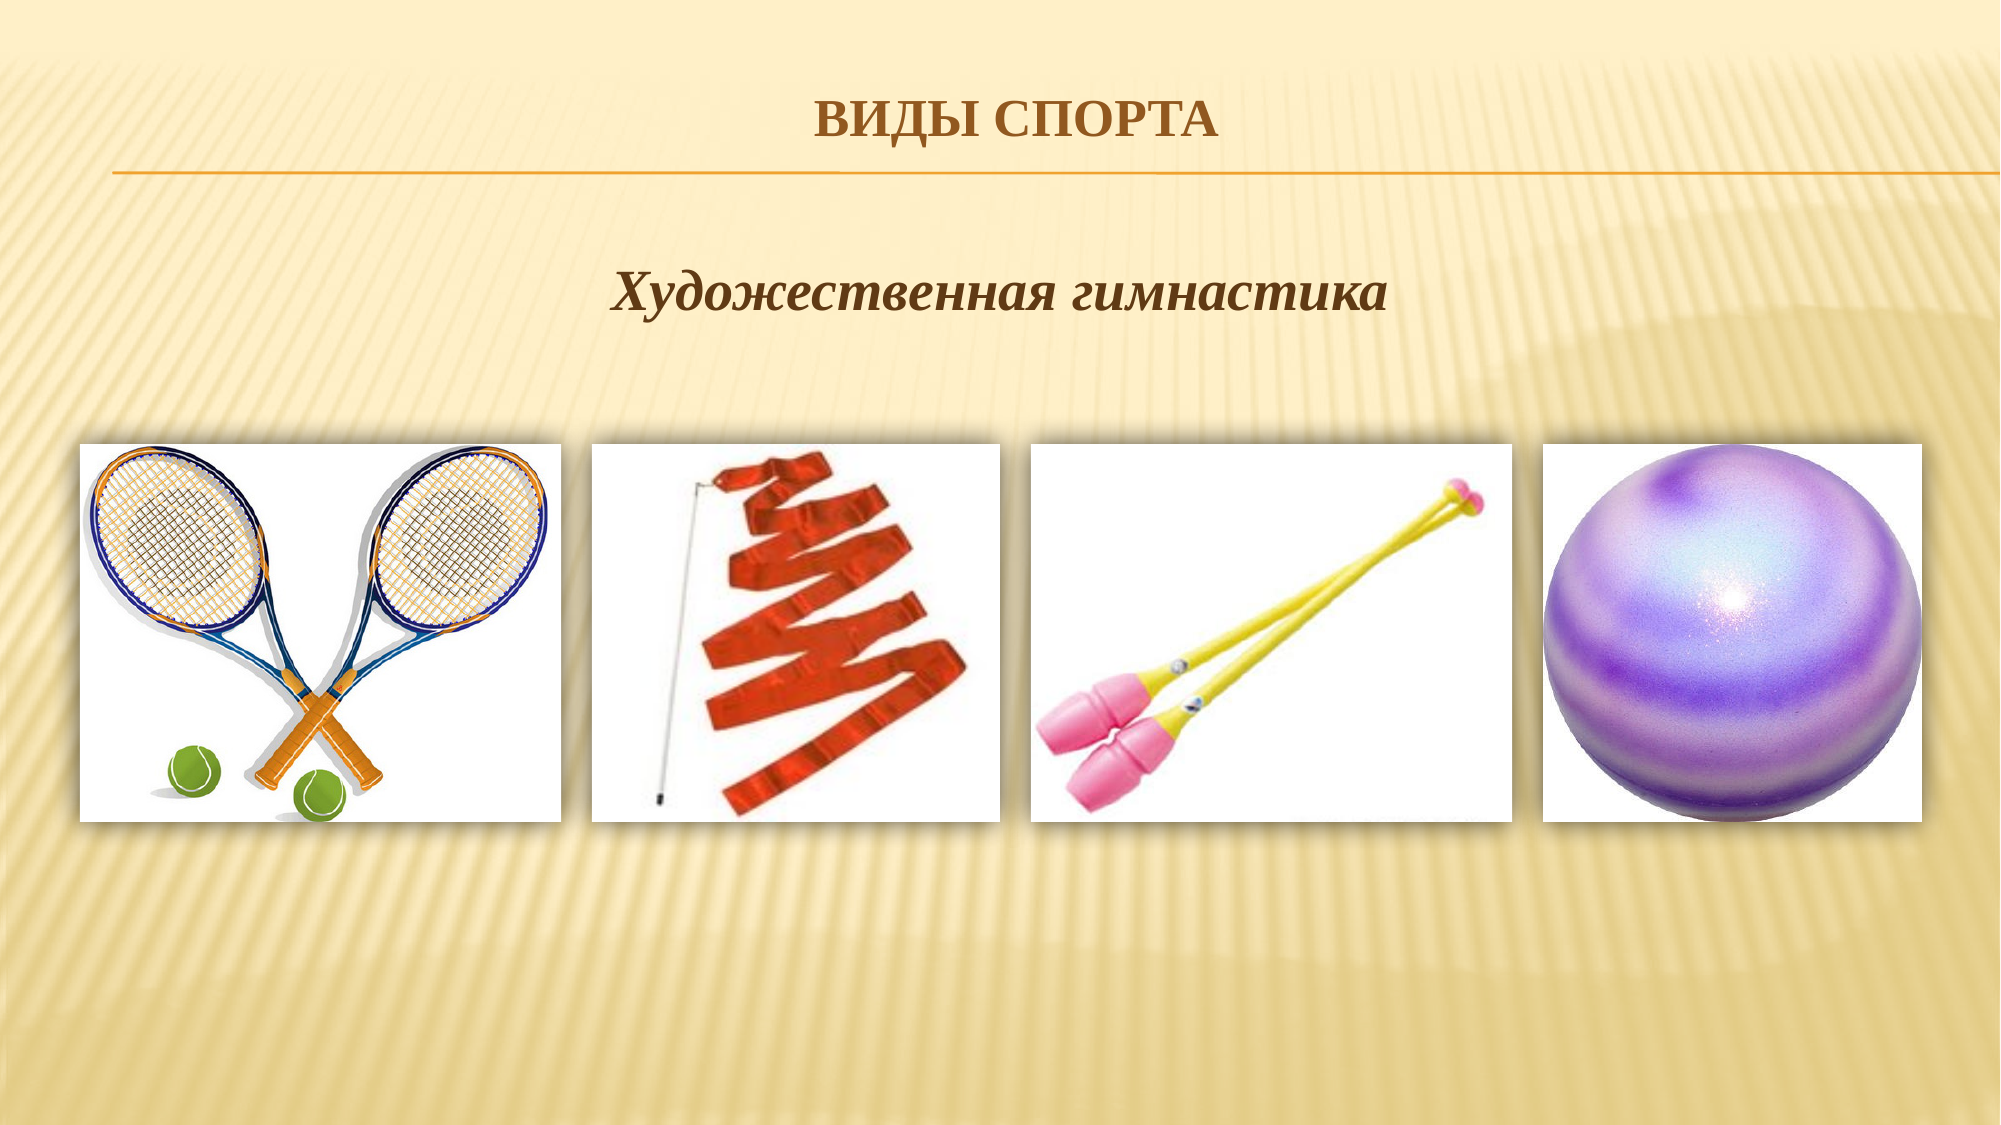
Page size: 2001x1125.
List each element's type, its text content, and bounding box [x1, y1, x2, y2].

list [591, 444, 1001, 823]
text_box Художественная гимнастика [596, 244, 1404, 330]
title Виды спорта [66, 75, 1967, 213]
picture [1030, 444, 1513, 823]
picture [79, 444, 562, 823]
picture [1543, 444, 1922, 823]
